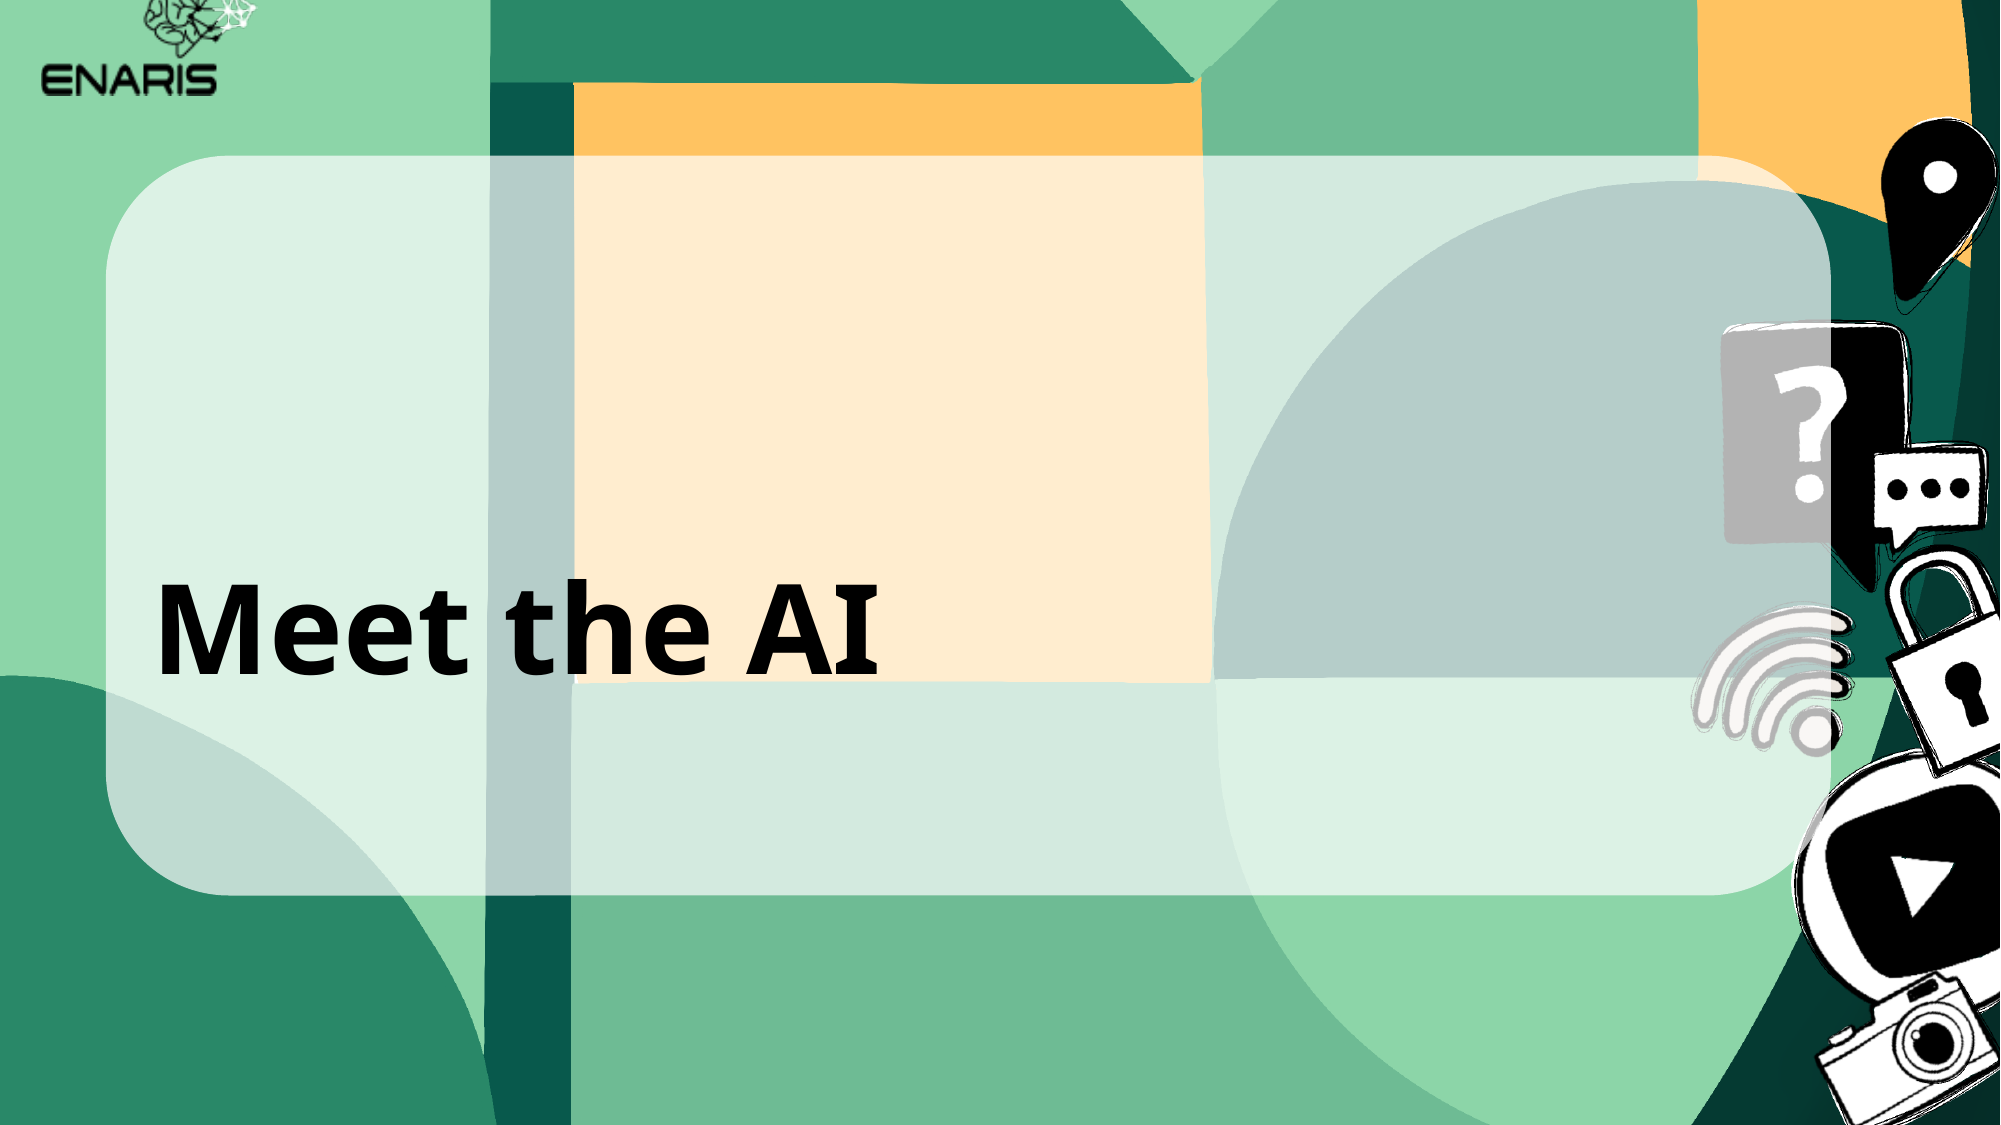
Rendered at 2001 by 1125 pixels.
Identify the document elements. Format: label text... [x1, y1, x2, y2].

title Meet the AI [136, 126, 1719, 710]
picture [0, 0, 2000, 1125]
